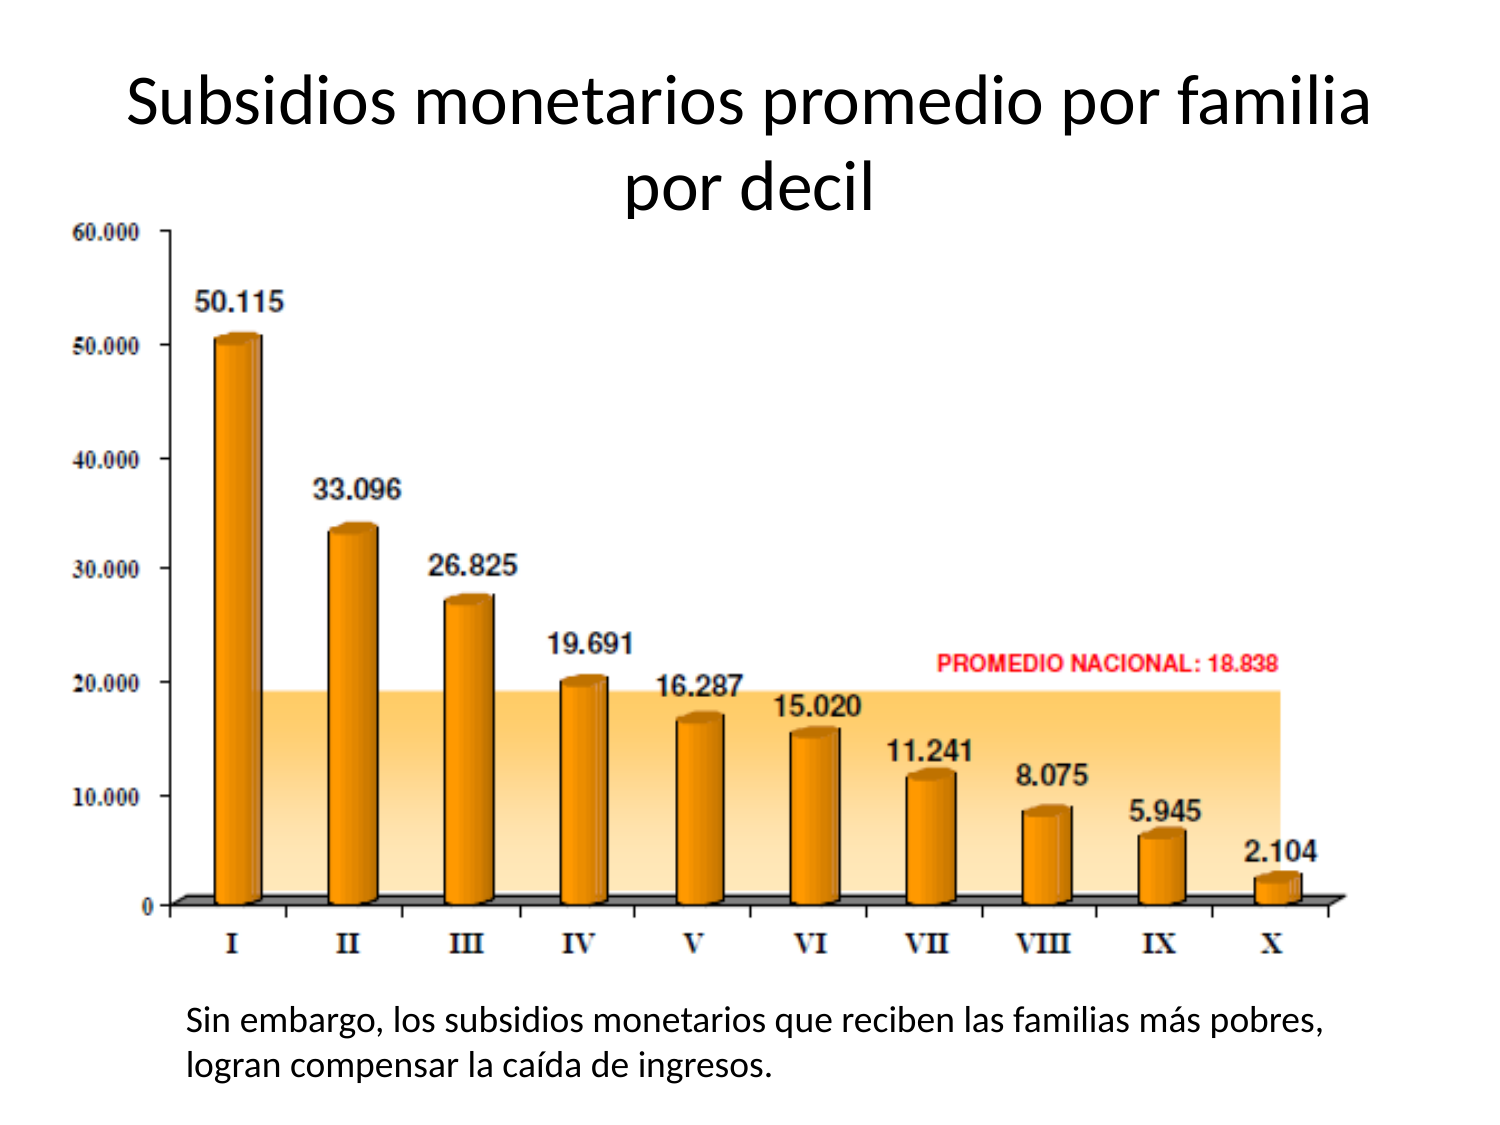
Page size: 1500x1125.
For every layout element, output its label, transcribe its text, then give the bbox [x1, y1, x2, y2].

picture [0, 219, 1444, 974]
text_box Sin embargo, los subsidios monetarios que reciben las familias más pobres, logran compensar la caída de ingresos. [171, 987, 1388, 1093]
title Subsidios monetarios promedio por familia por decil [75, 45, 1425, 218]
